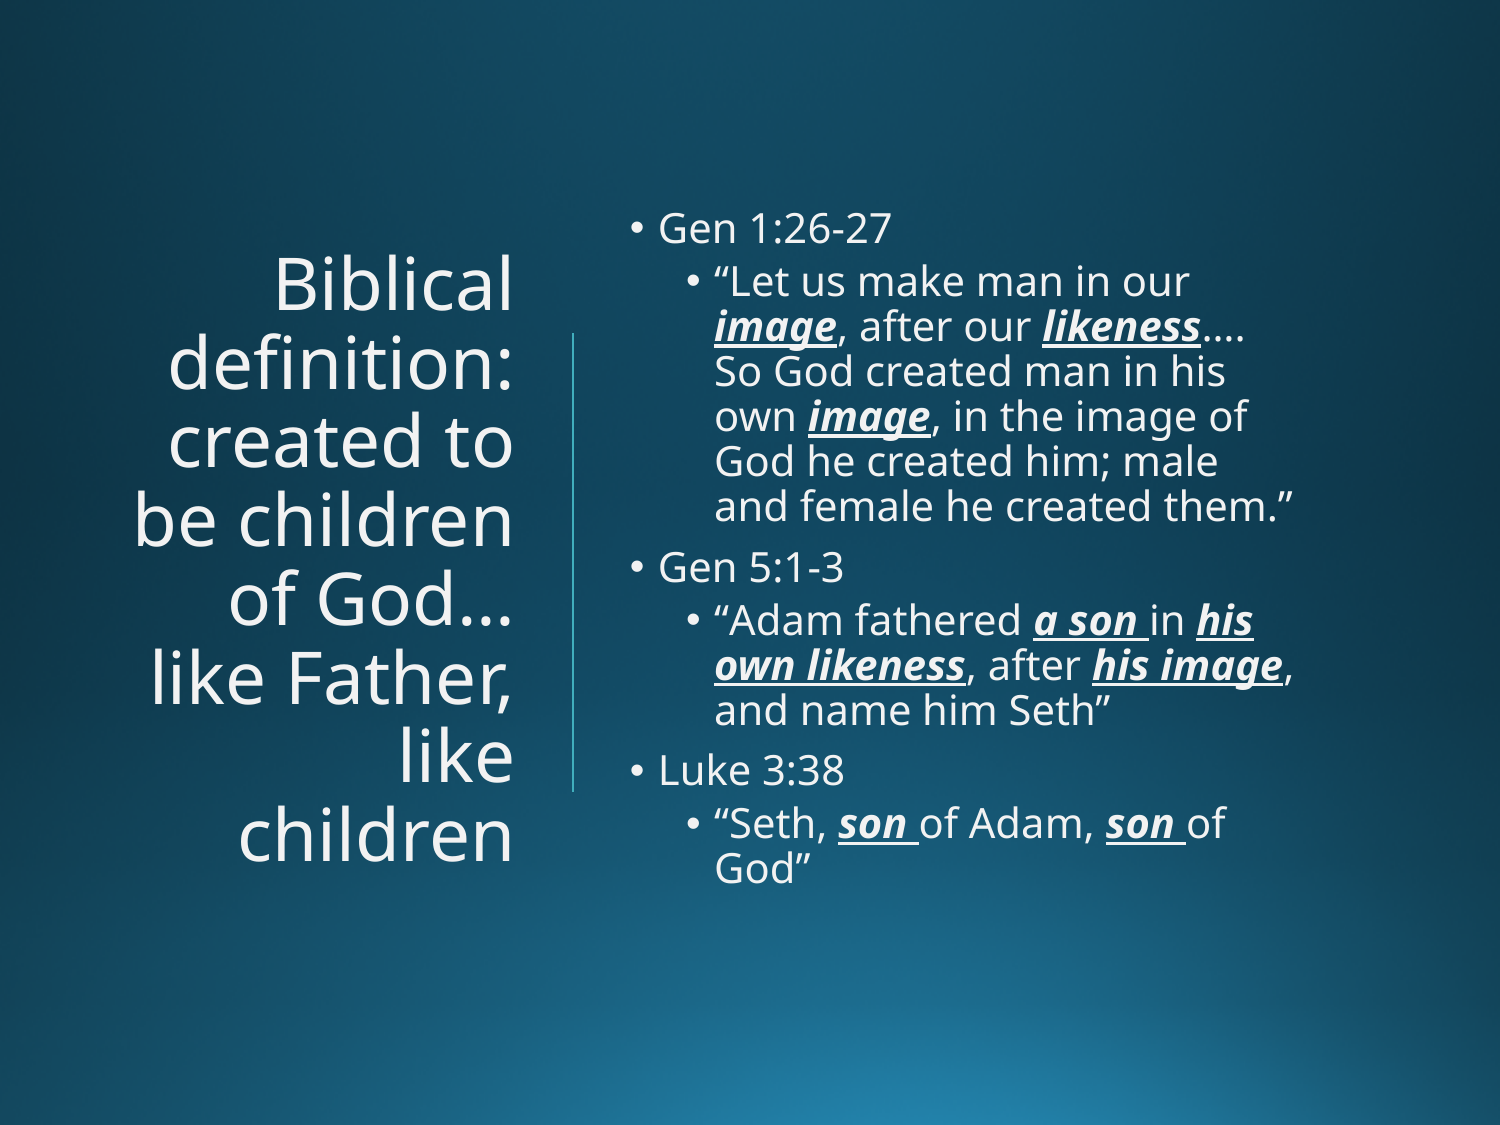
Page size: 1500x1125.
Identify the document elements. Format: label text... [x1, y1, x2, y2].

list Gen 1:26-27 “Let us make man in our image, after our likeness…. So God created man in his own image, in the image of God he created him; male and female he created them.” Gen 5:1-3 “Adam fathered a son in his own likeness, after his image, and name him Seth” Luke 3:38 “Seth, son of Adam, son of God” [614, 82, 1318, 1018]
title Biblical definition: created to be children of God… like Father, like children [103, 183, 531, 942]
text_box [0, 0, 1500, 1125]
